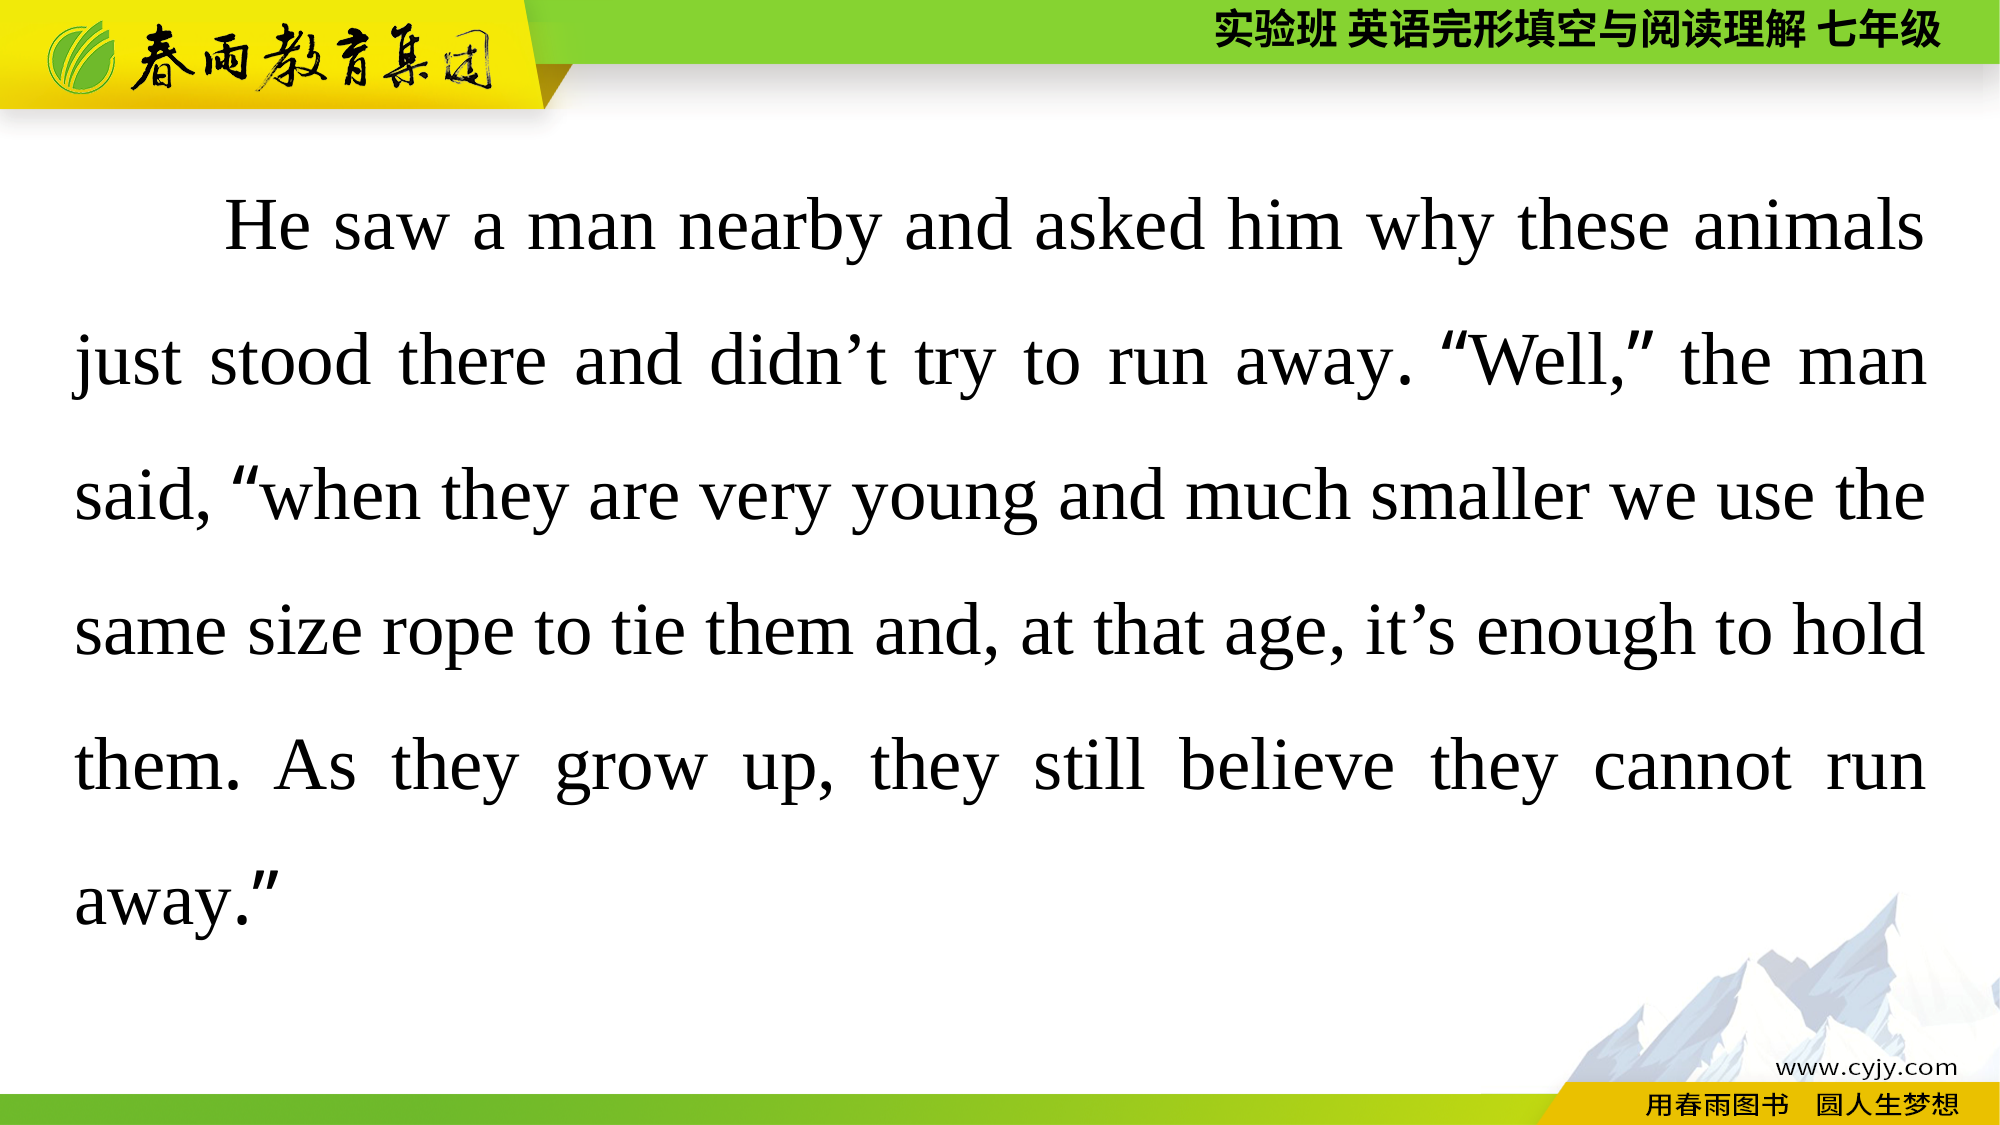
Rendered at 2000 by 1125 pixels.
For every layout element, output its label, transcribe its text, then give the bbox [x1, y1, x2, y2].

picture [0, 0, 2000, 1125]
list He saw a man nearby and asked him why these animals just stood there and didn’t try to run away. “Well,” the man said, “when they are very young and much smaller we use the same size rope to tie them and, at that age, it’s enough to hold them. As they grow up, they still believe they cannot run away.” [59, 122, 1944, 939]
